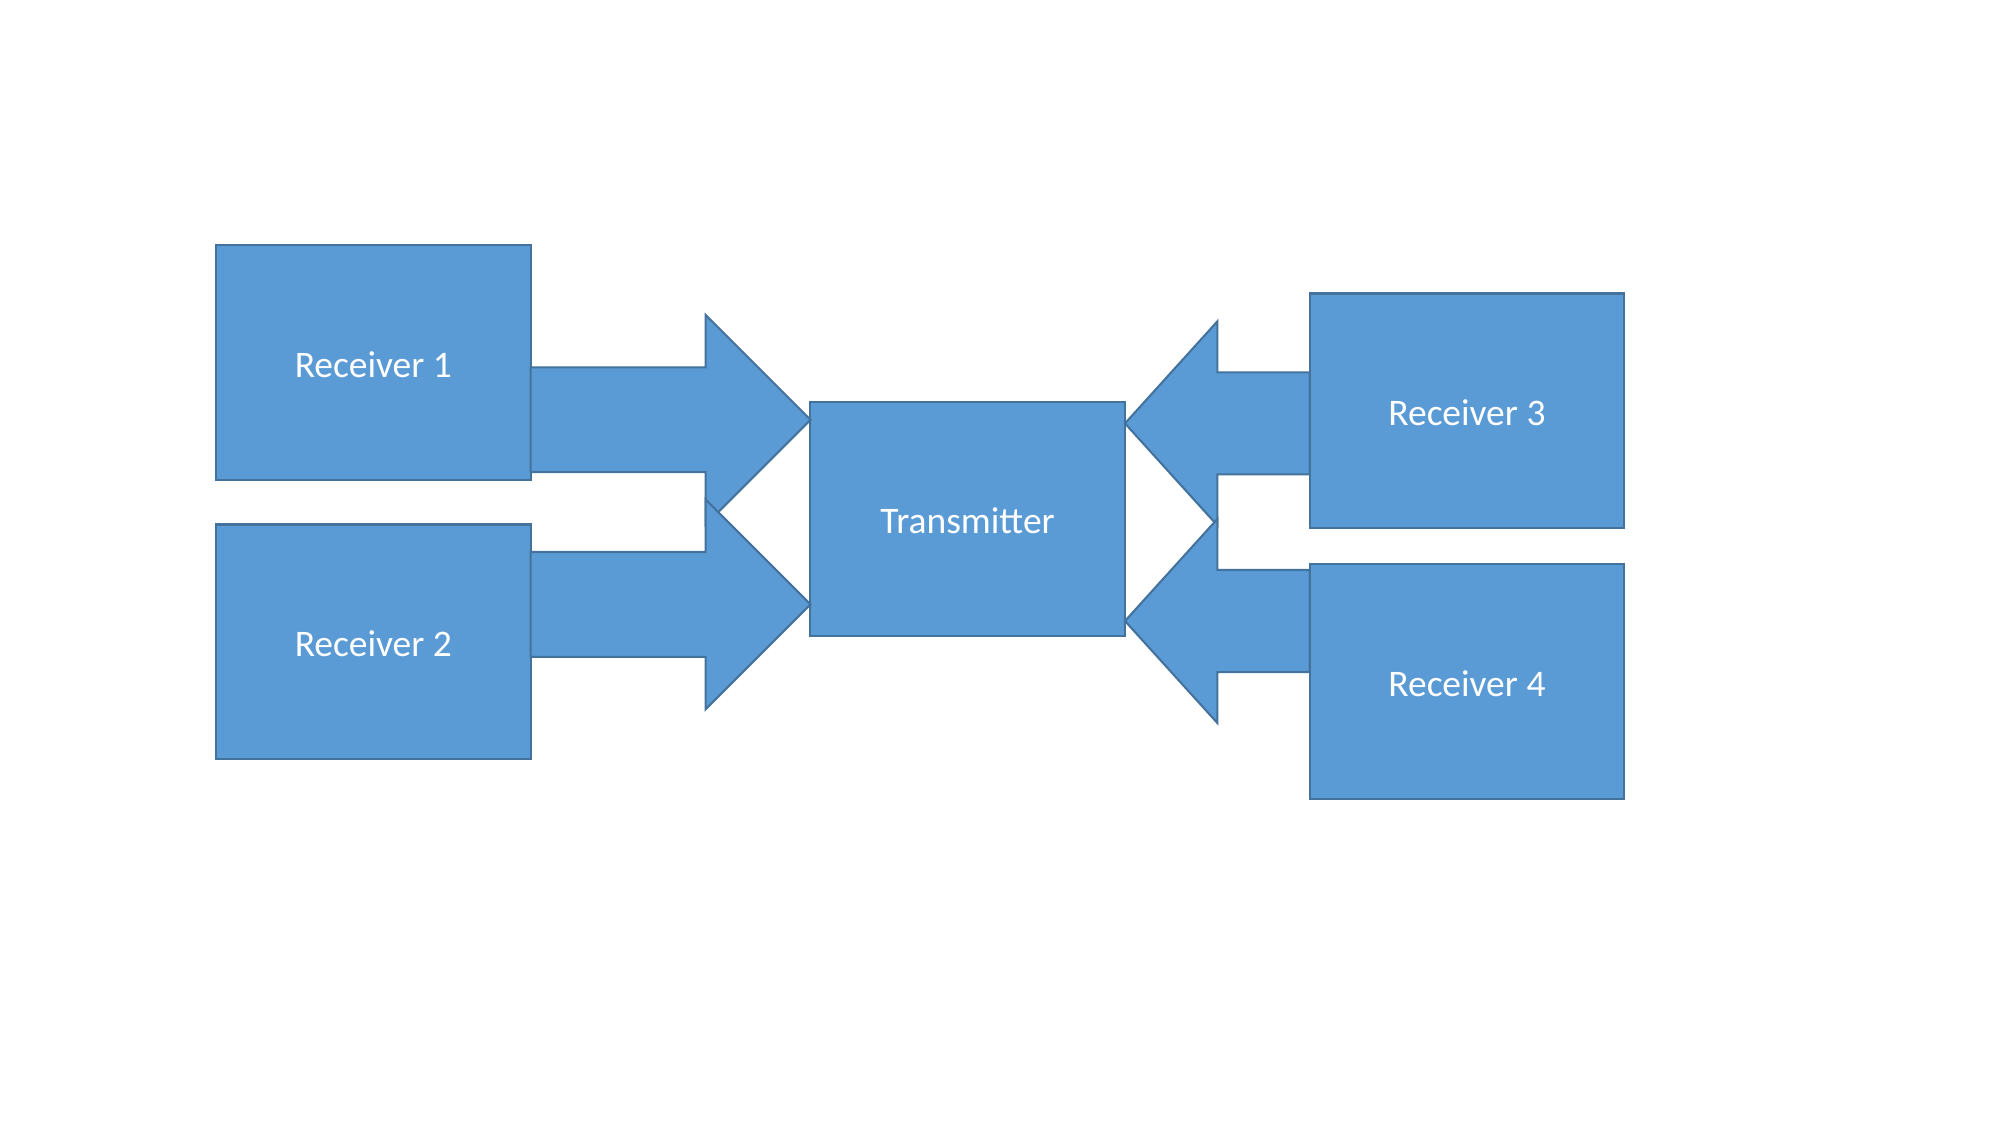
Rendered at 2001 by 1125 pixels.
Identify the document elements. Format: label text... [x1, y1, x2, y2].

text_box [1123, 318, 1311, 522]
text_box [529, 312, 812, 512]
text_box Receiver 2 [215, 523, 532, 760]
text_box Receiver 3 [1309, 292, 1625, 529]
text_box Receiver 1 [215, 244, 532, 481]
text_box [529, 497, 812, 712]
text_box Receiver 4 [1309, 563, 1625, 800]
text_box [1123, 516, 1311, 726]
text_box Transmitter [809, 401, 1126, 637]
